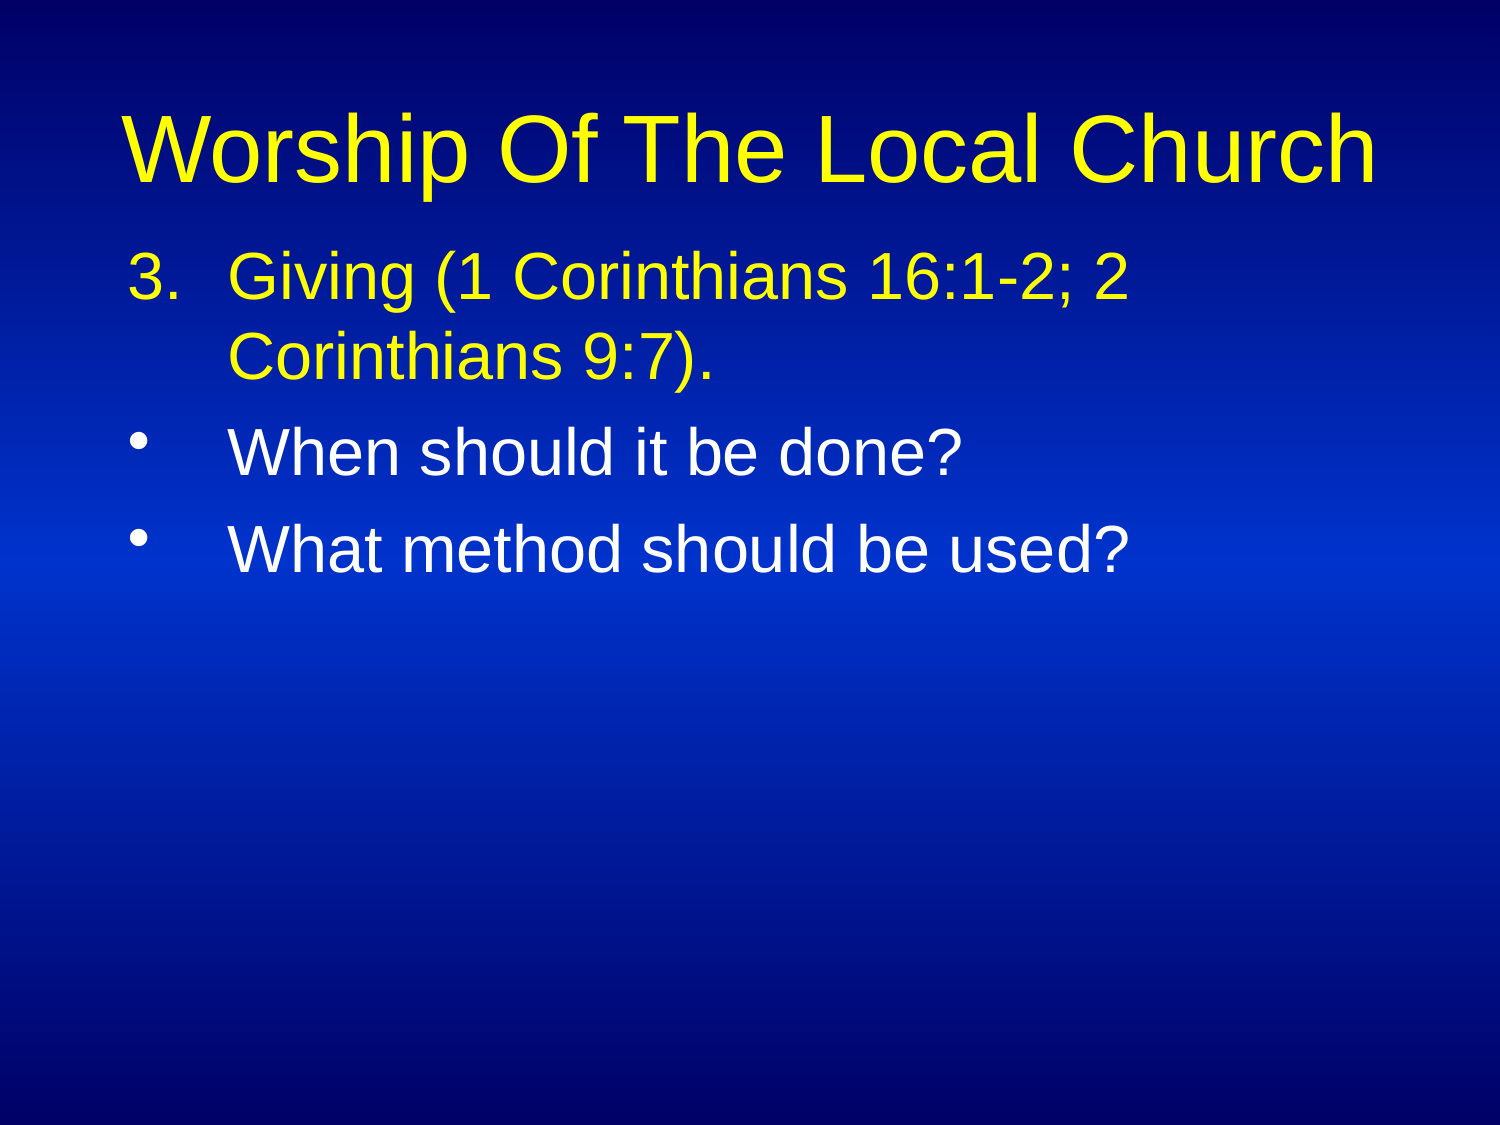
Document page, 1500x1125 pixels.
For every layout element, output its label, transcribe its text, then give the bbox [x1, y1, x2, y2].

title Worship Of The Local Church [37, 50, 1463, 238]
list Giving (1 Corinthians 16:1-2; 2 Corinthians 9:7). When should it be done? What method should be used? [112, 224, 1463, 1125]
